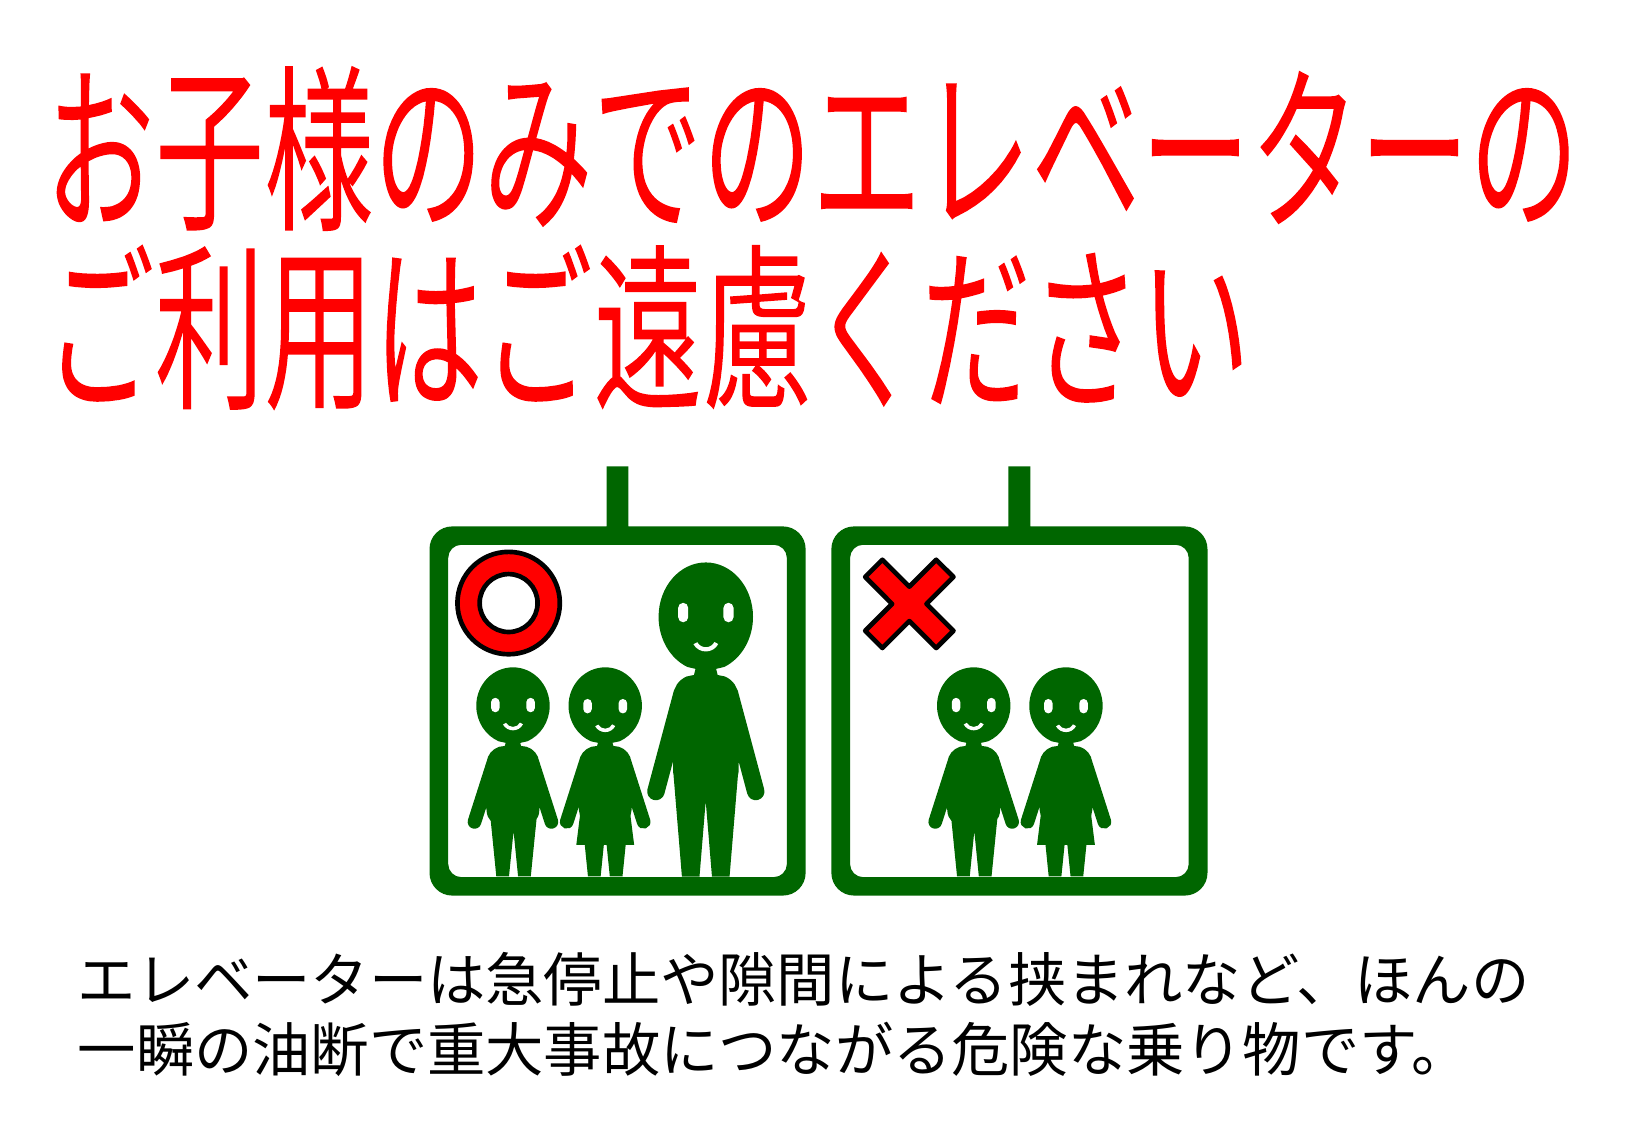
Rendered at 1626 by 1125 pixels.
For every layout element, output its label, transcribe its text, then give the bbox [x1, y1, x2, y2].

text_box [429, 466, 806, 896]
text_box エレベーターは急停止や隙間による挟まれなど、ほんの一瞬の油断で重大事故につながる危険な乗り物です。 [63, 935, 1562, 1091]
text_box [831, 466, 1208, 896]
